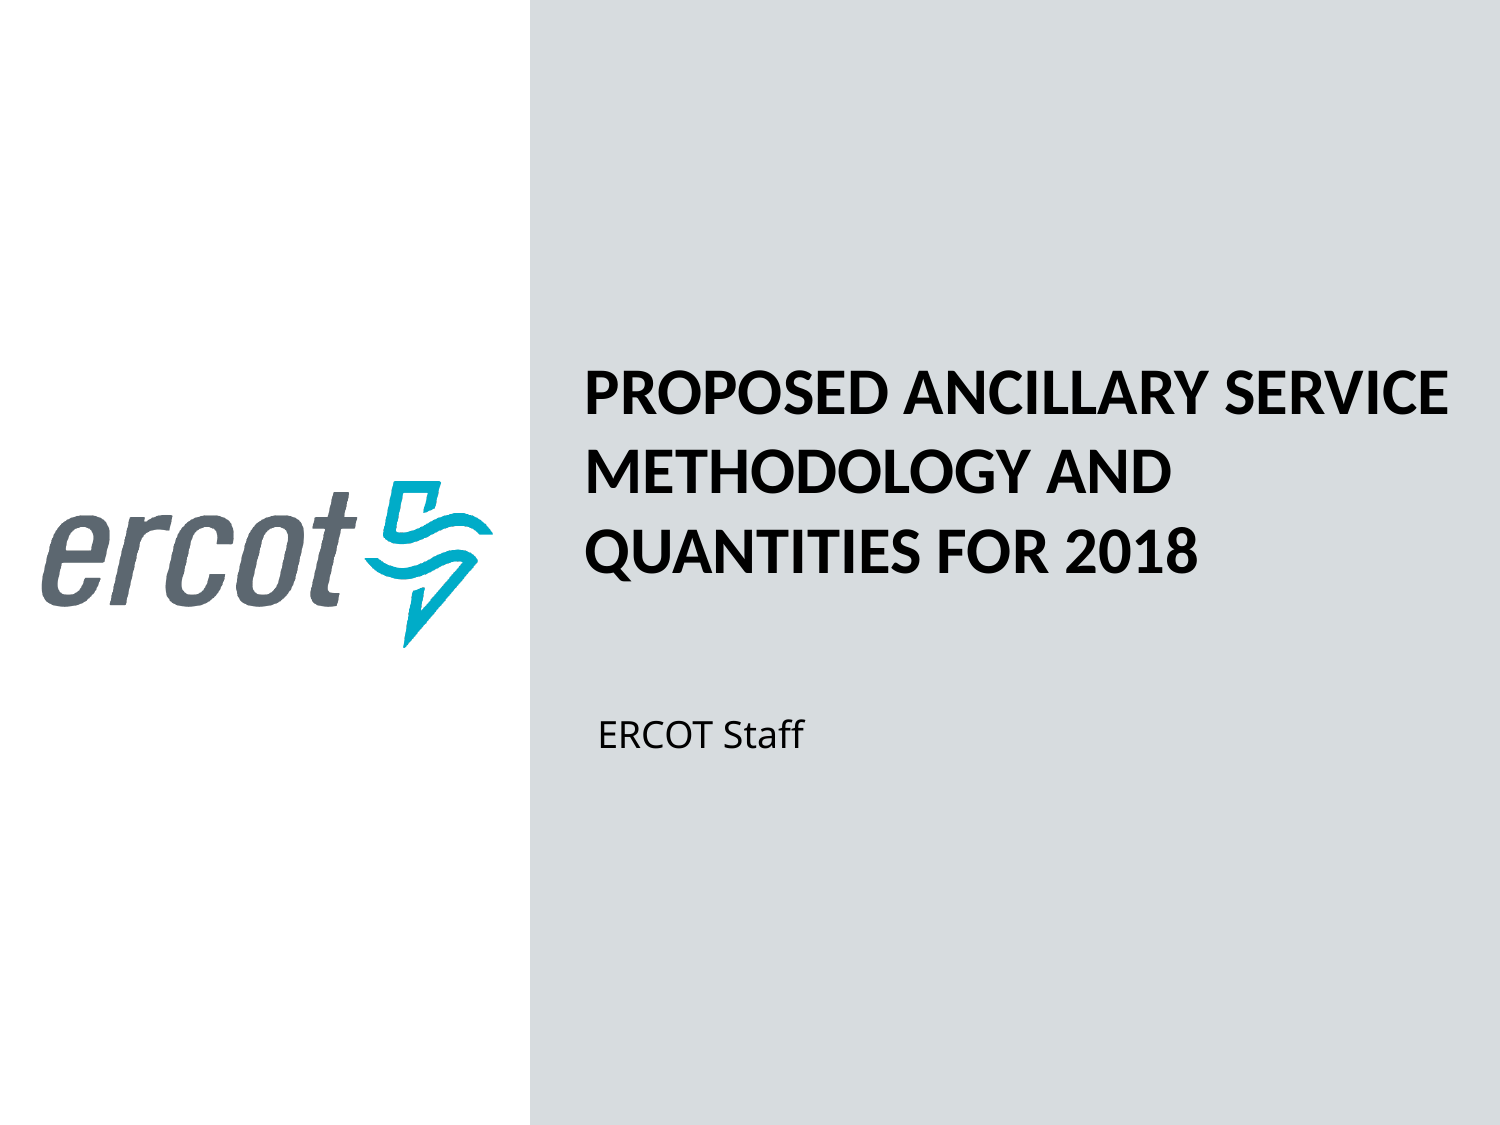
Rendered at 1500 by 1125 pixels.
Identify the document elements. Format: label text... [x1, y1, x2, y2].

picture [32, 471, 501, 654]
text_box [582, 499, 1333, 694]
text_box ERCOT Staff [582, 703, 1333, 764]
text_box Proposed Ancillary Service Methodology And Quantities For 2018 [569, 340, 1488, 595]
